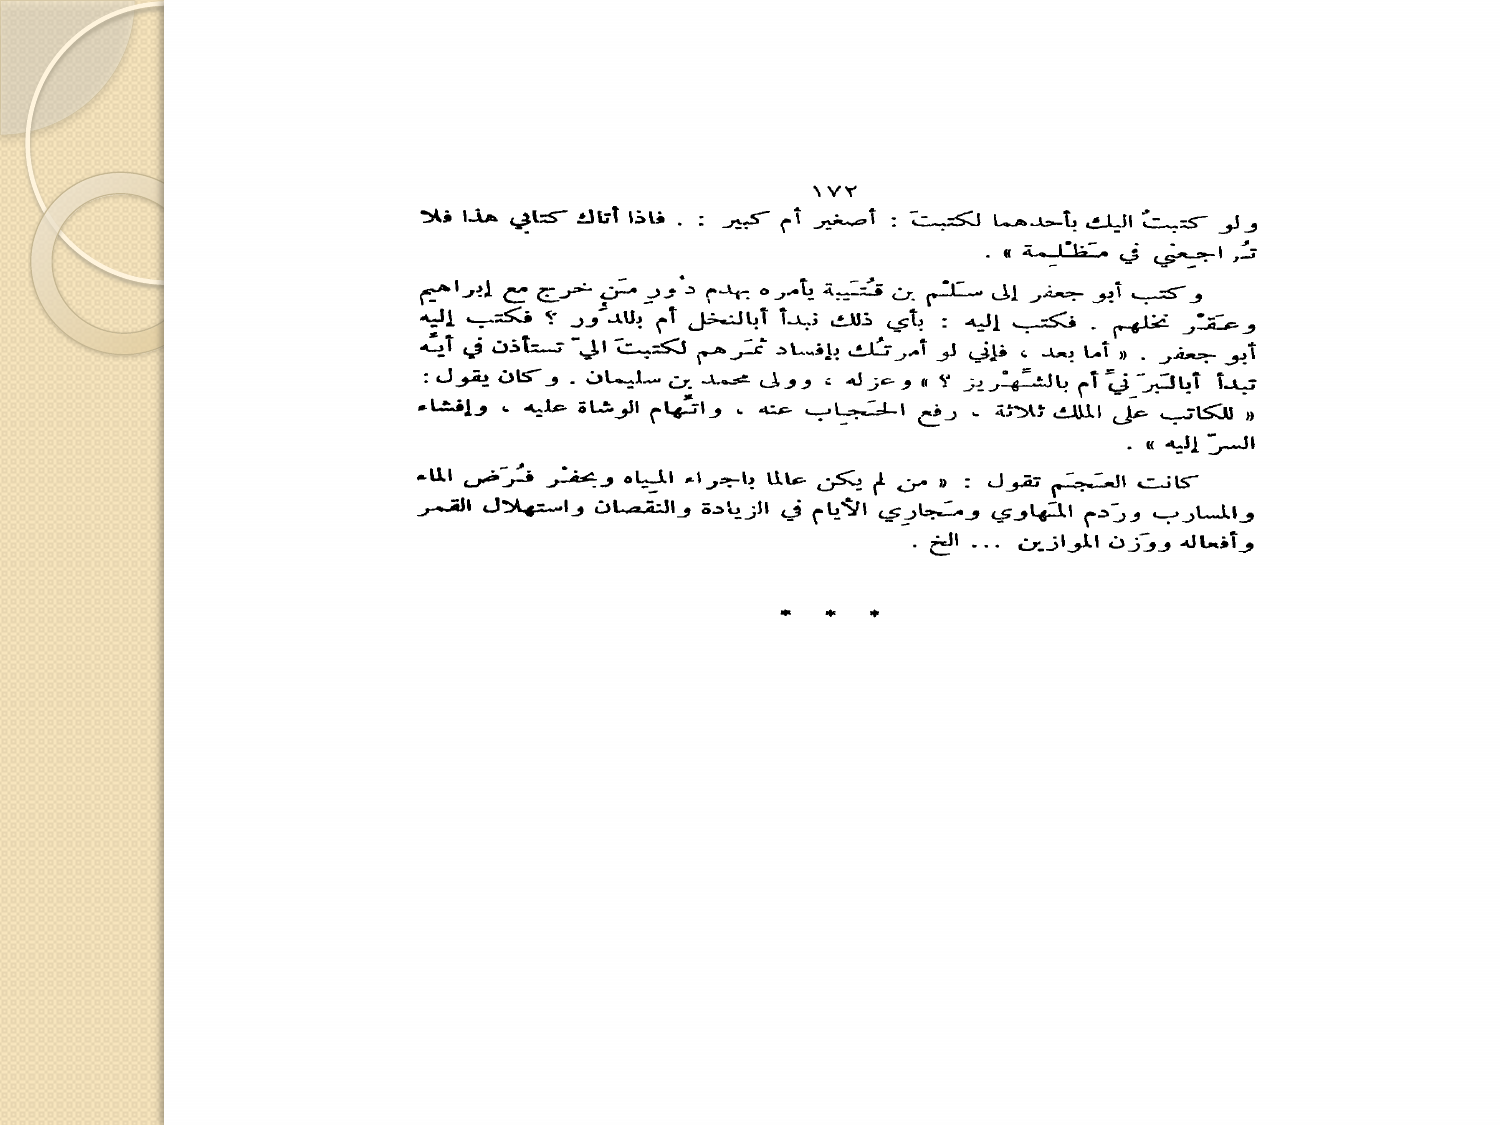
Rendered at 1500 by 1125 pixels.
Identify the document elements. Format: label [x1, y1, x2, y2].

list [163, 0, 1500, 1125]
